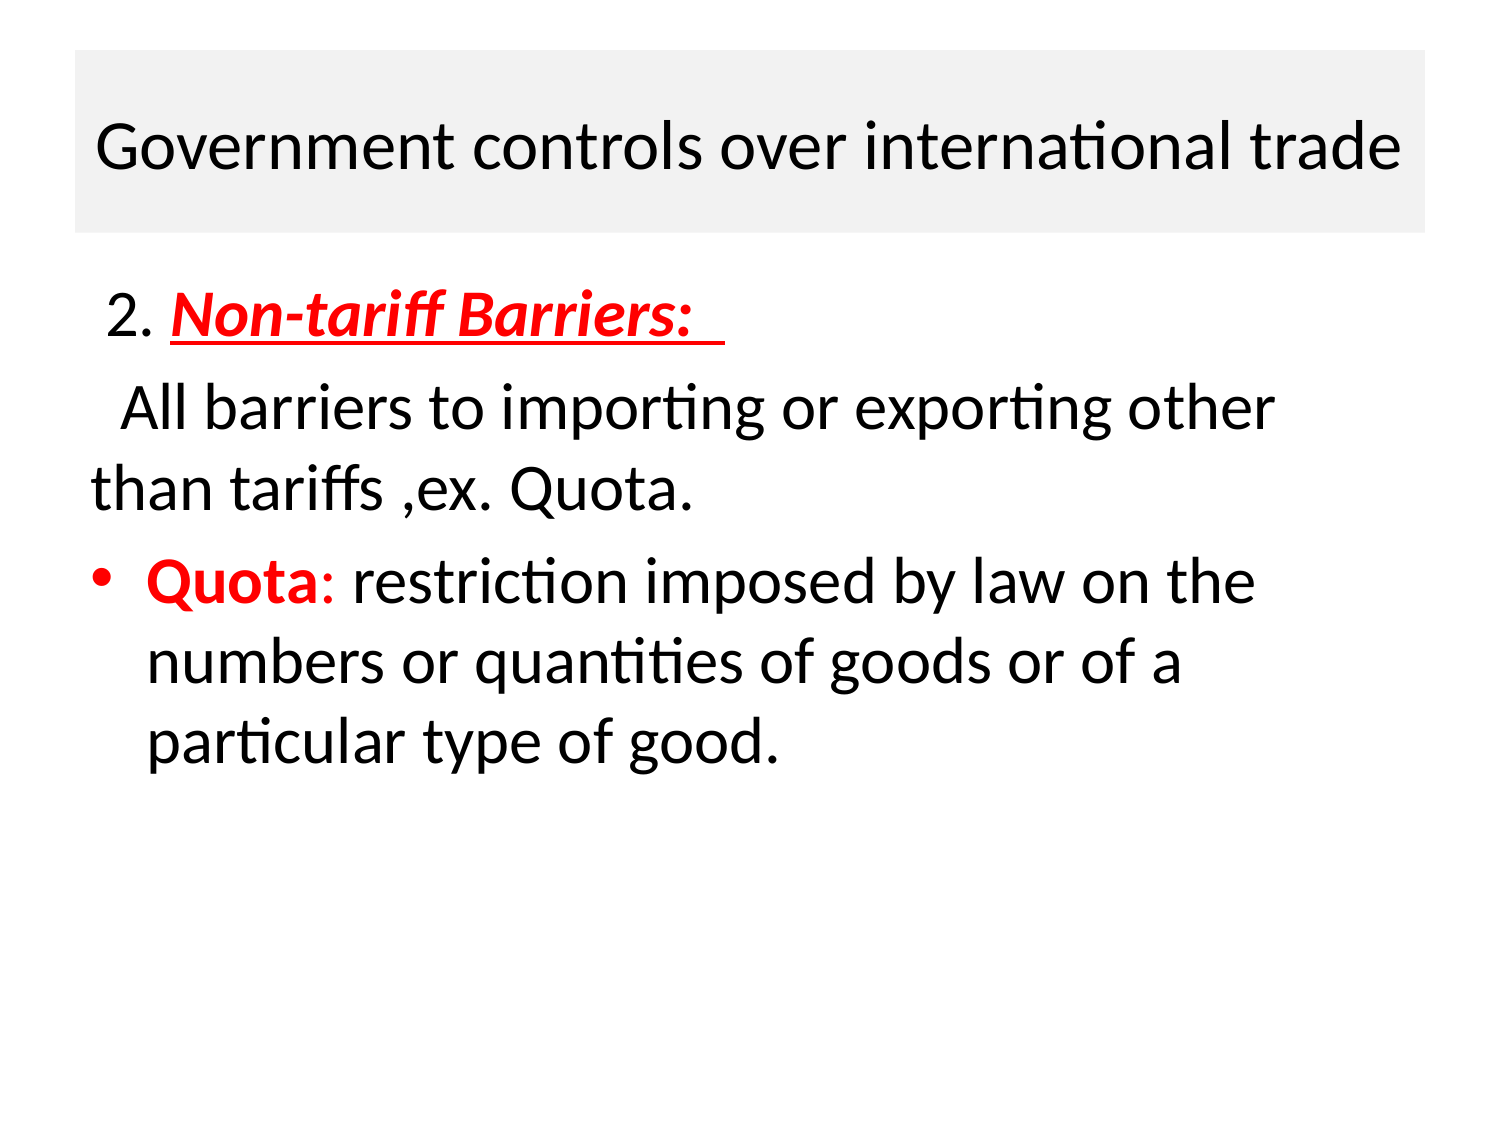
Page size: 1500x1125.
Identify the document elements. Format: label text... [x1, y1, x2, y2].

title Government controls over international trade [75, 50, 1425, 233]
list 2. Non-tariff Barriers: All barriers to importing or exporting other than tariffs ,ex. Quota. Quota: restriction imposed by law on the numbers or quantities of goods or of a particular type of good. [75, 262, 1425, 1005]
